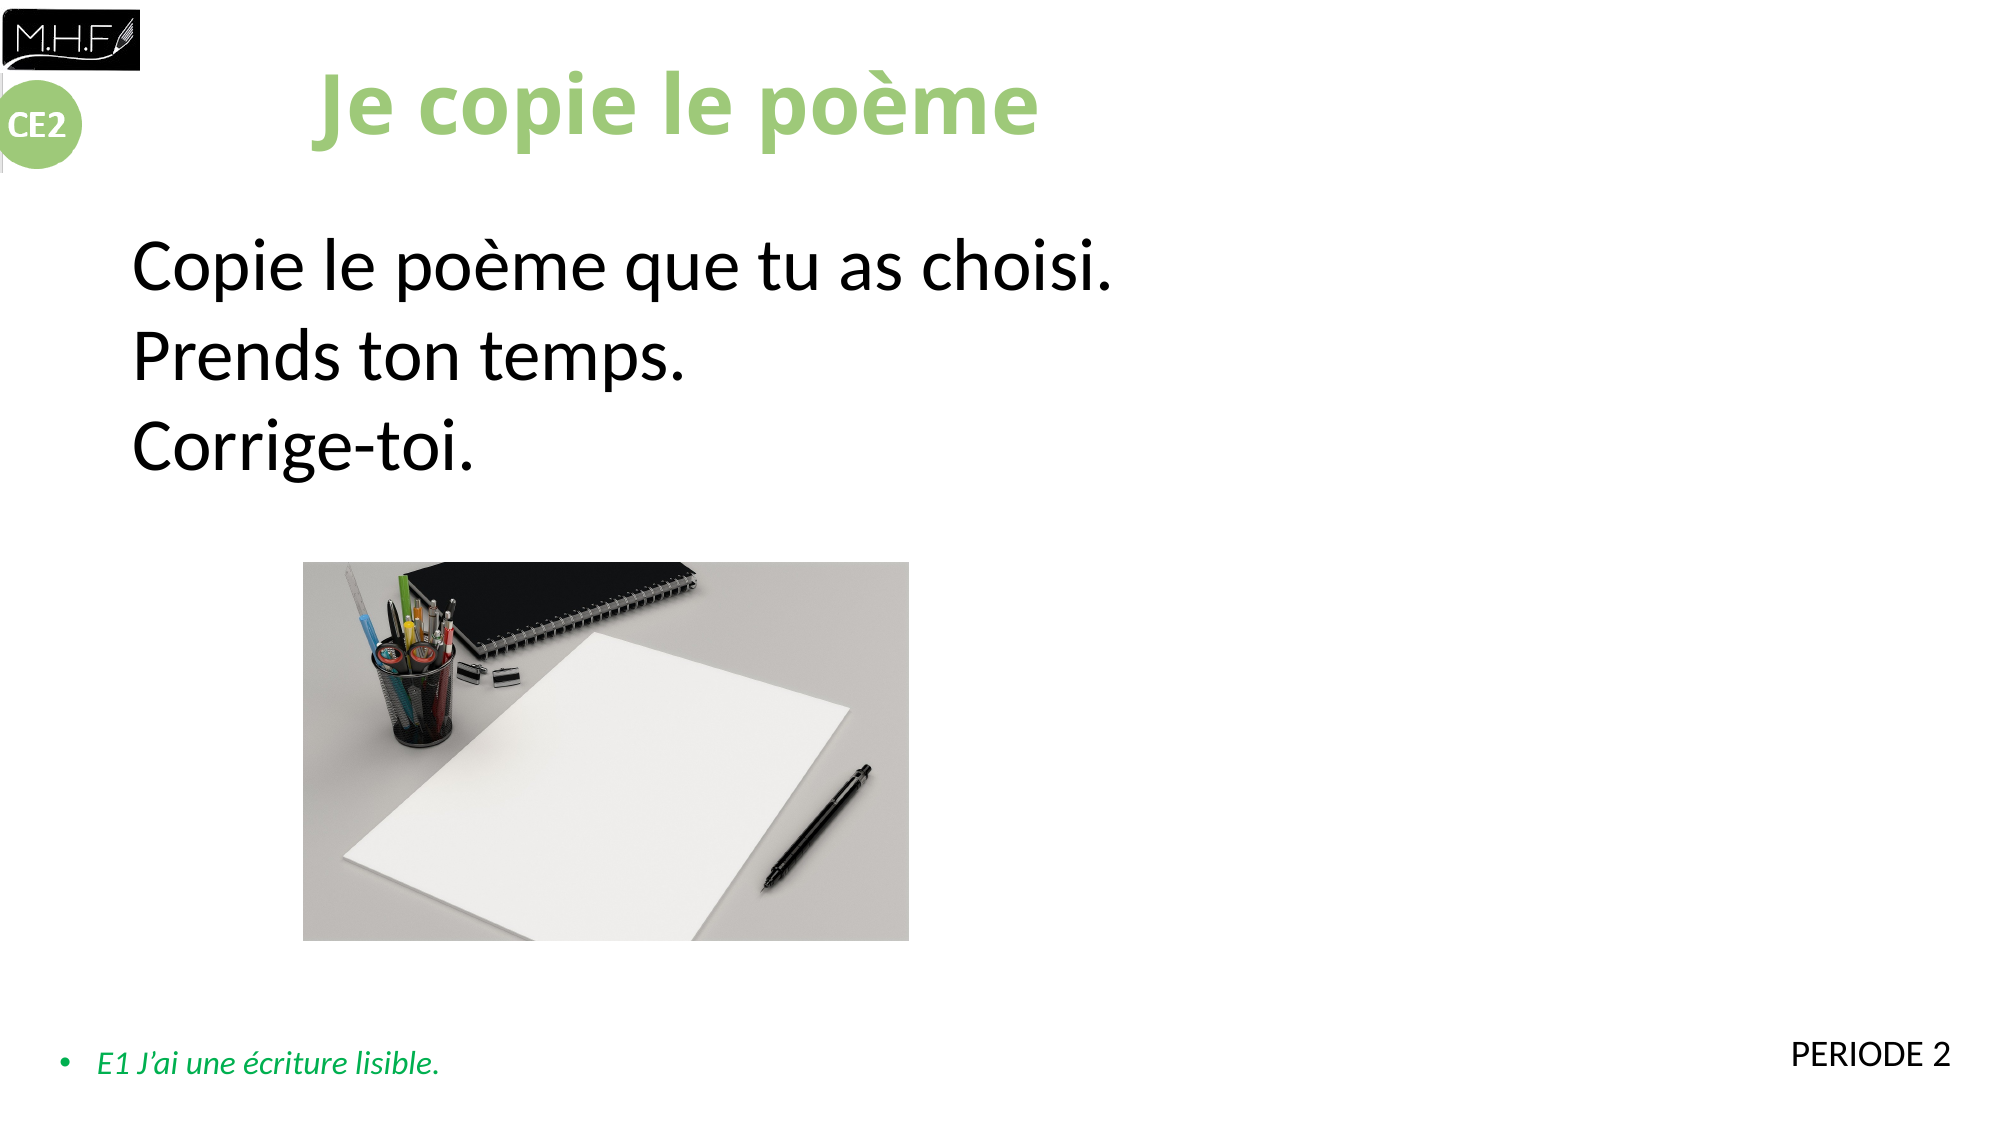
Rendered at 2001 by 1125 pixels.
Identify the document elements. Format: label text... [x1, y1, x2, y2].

picture [0, 7, 140, 173]
text_box E1 J’ai une écriture lisible. [44, 1038, 1346, 1092]
text_box Je copie le poème [303, 7, 1549, 208]
text_box PERIODE 2 [1362, 1021, 1967, 1082]
picture [303, 562, 909, 941]
text_box Copie le poème que tu as choisi. Prends ton temps. Corrige-toi. [117, 207, 1133, 628]
